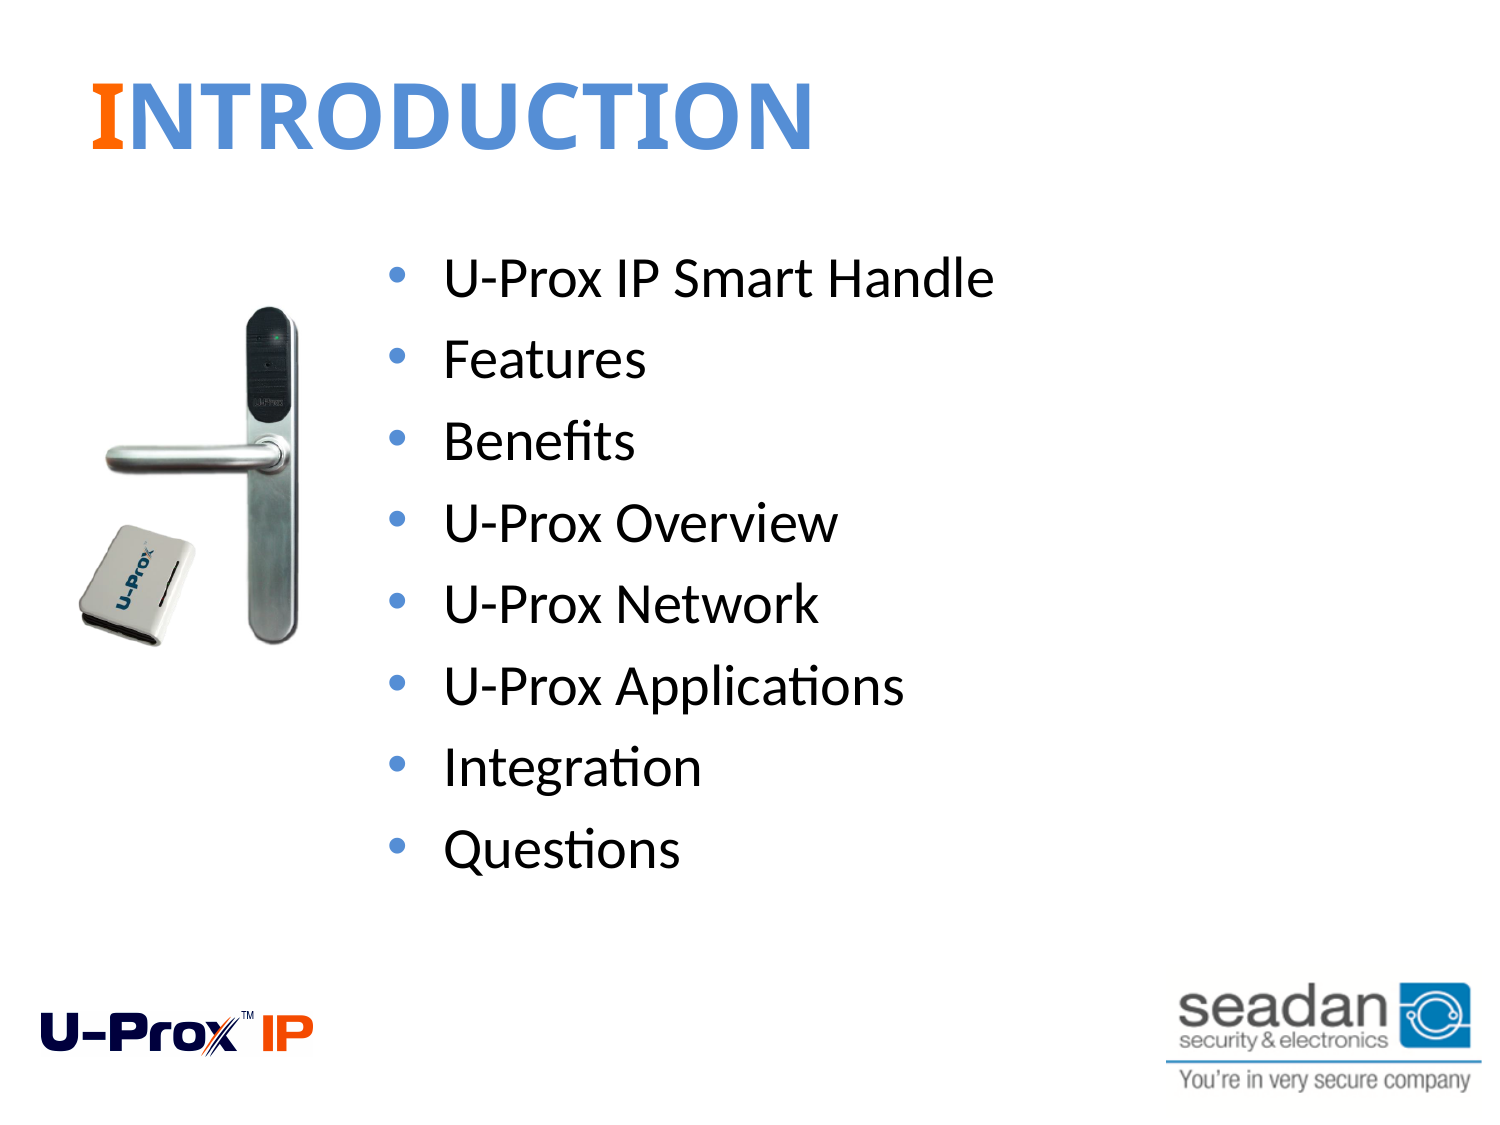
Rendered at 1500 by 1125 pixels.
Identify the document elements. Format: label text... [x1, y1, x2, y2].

picture [41, 1011, 313, 1057]
title INTRODUCTION [75, 19, 1425, 207]
picture [64, 290, 329, 655]
picture [1166, 964, 1483, 1118]
list U-Prox IP Smart Handle Features Benefits U-Prox Overview U-Prox Network U-Prox Applications Integration Questions [371, 231, 1376, 975]
